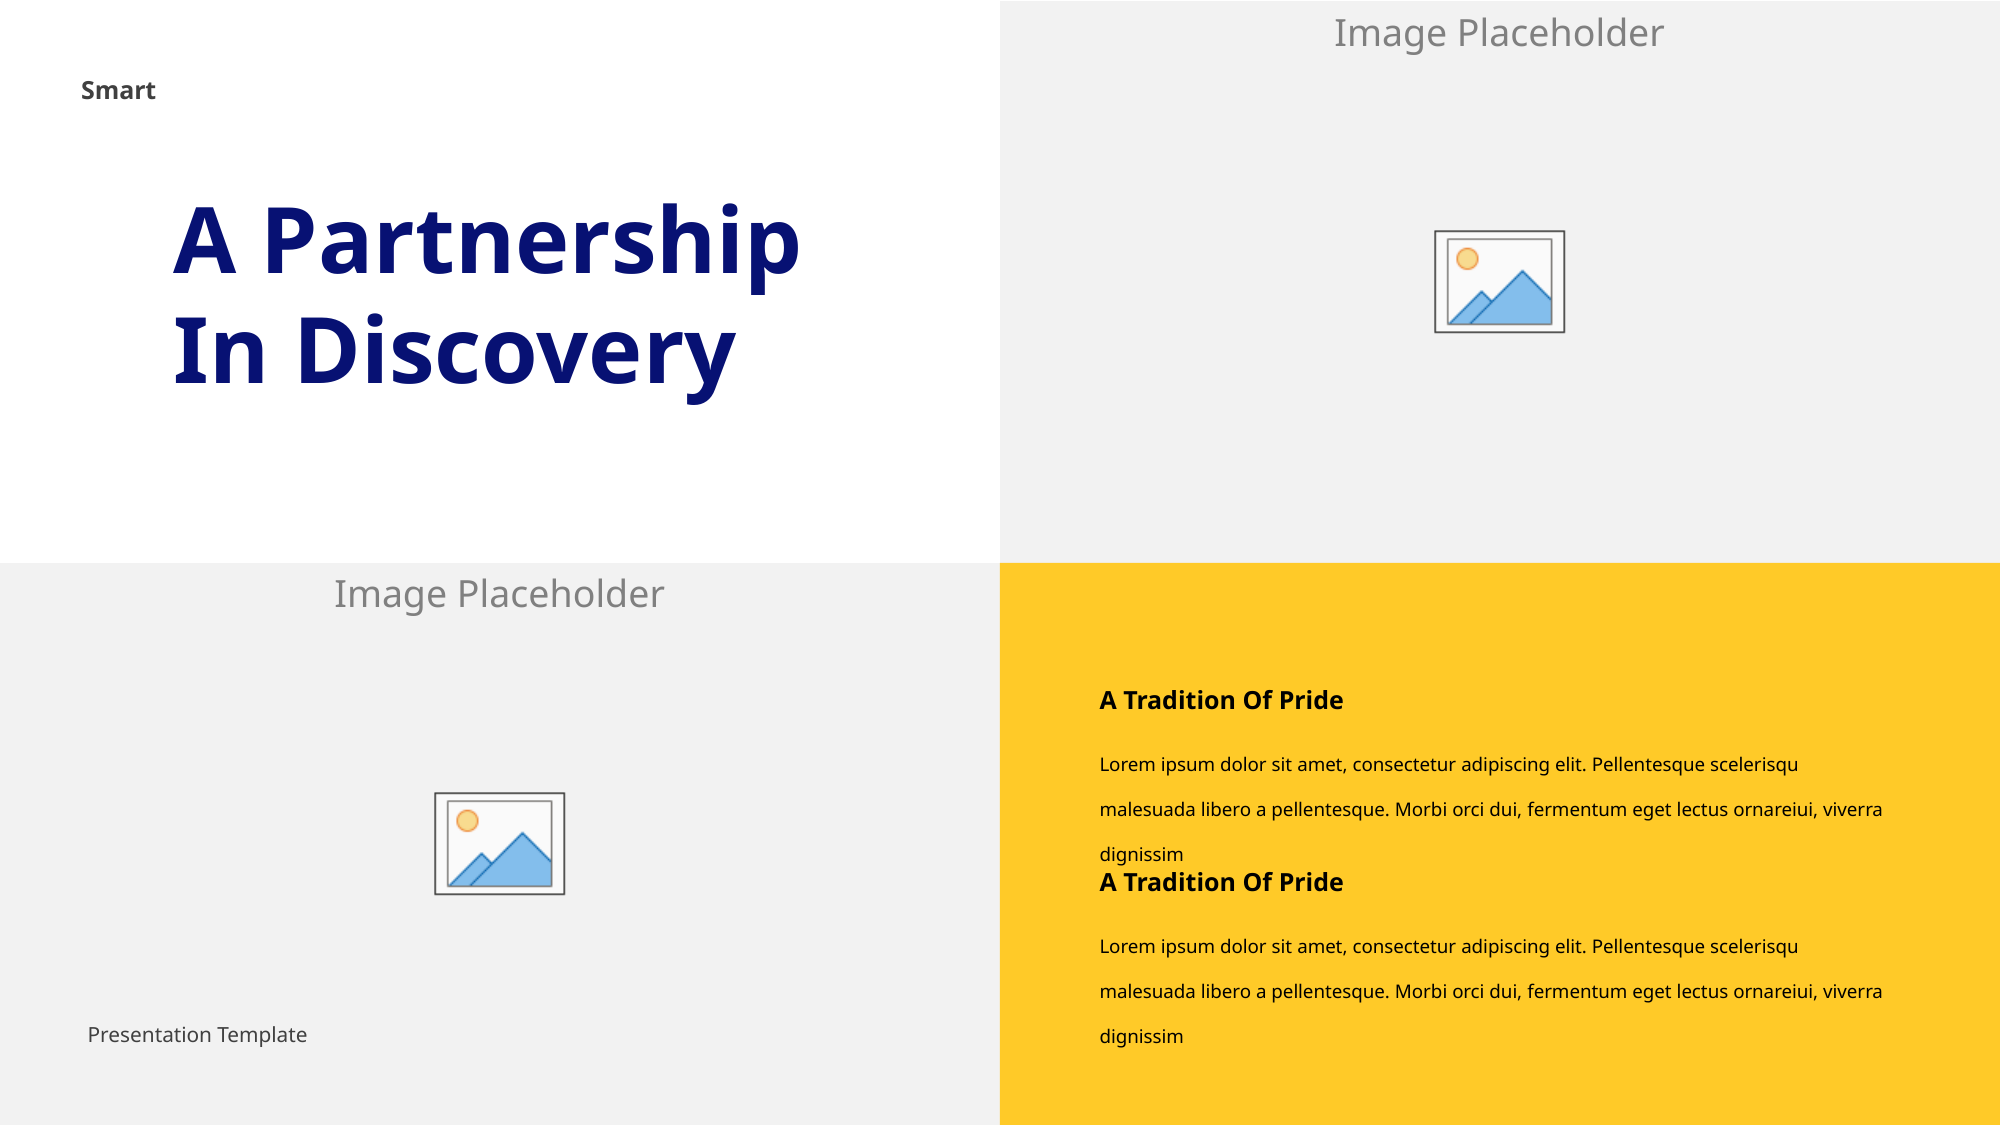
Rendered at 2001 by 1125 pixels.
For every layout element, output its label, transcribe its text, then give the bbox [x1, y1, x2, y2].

text_box A Partnership In Discovery [158, 174, 841, 409]
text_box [1084, 677, 1910, 1011]
text_box [1000, 563, 2000, 1125]
picture [0, 0, 2000, 1125]
text_box Smart [66, 67, 172, 113]
